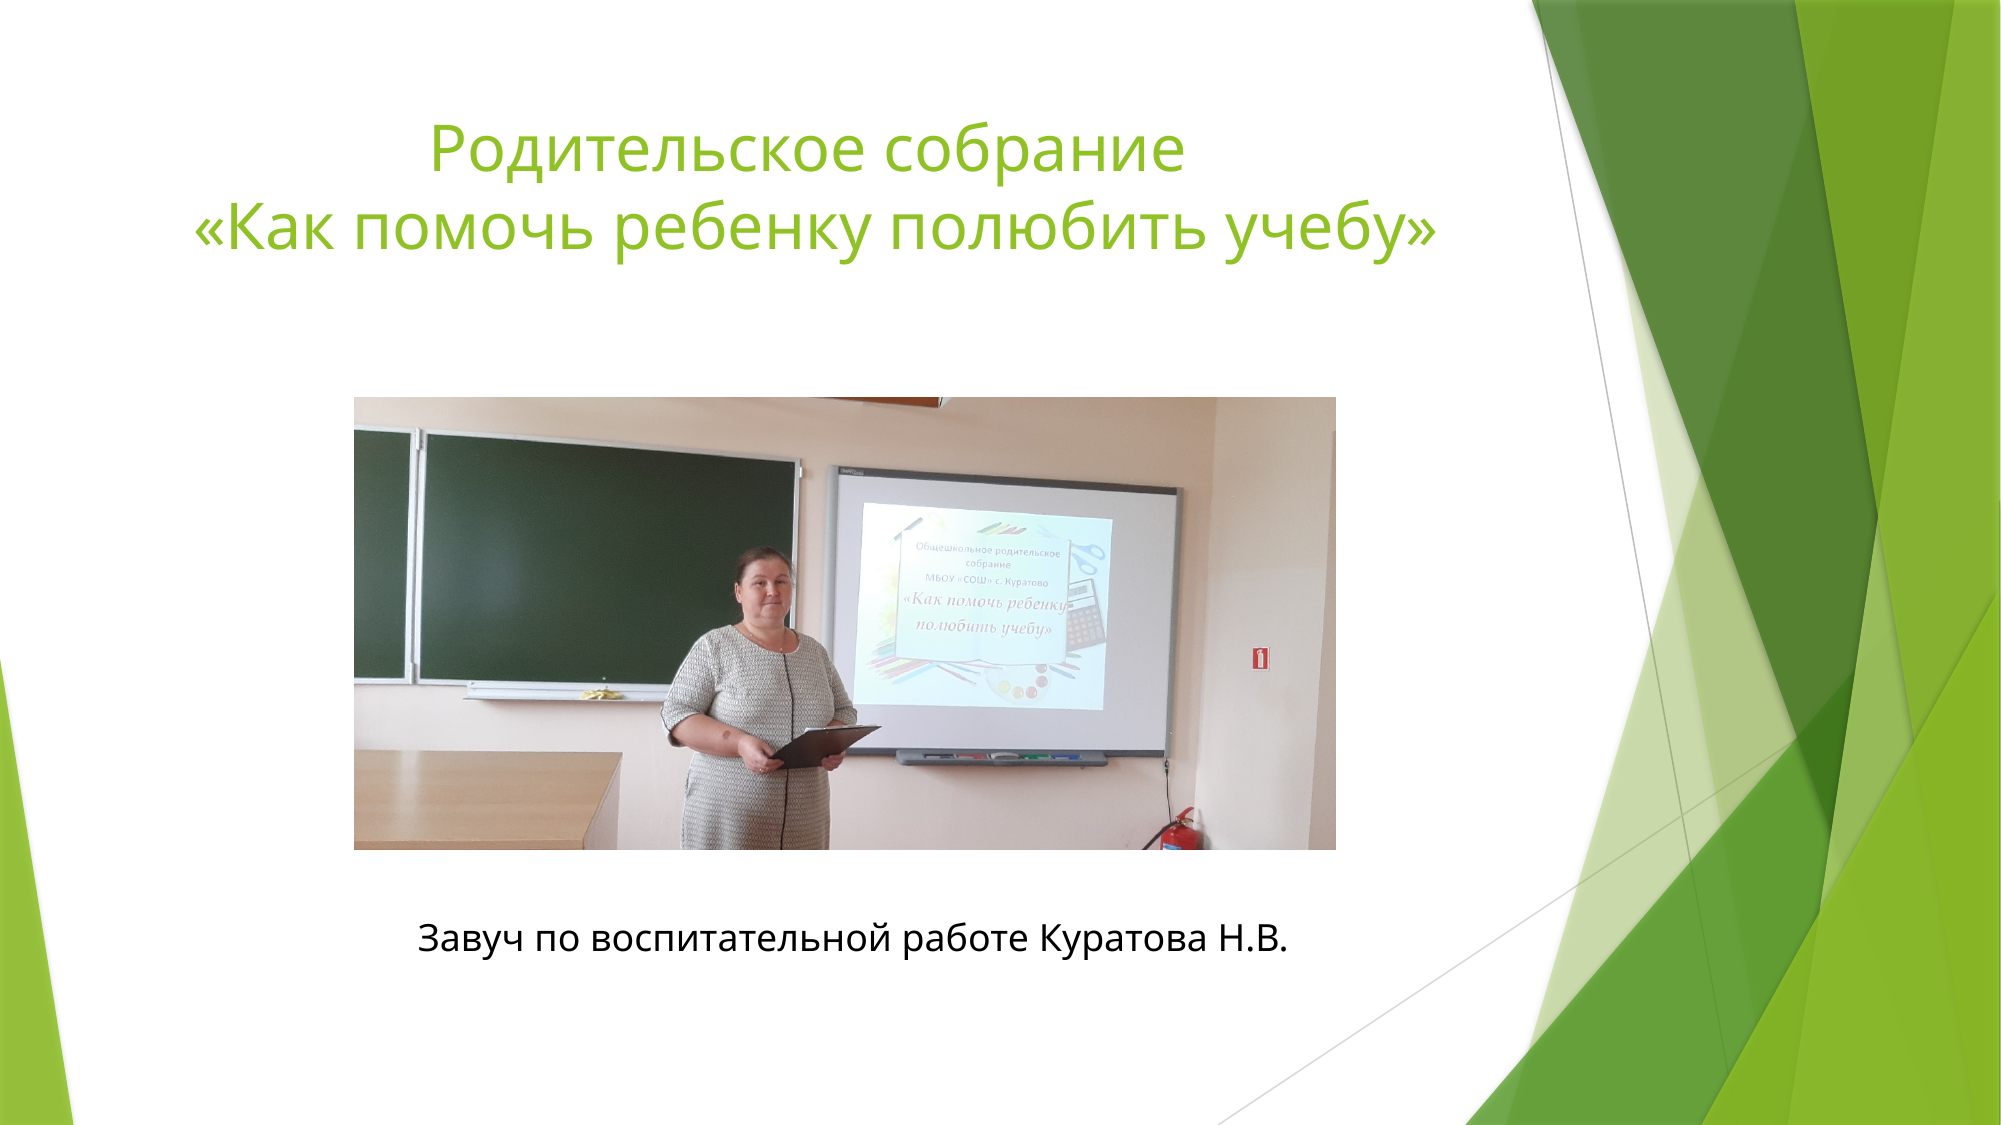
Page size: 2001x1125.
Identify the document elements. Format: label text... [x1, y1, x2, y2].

picture [354, 396, 1337, 851]
text_box Завуч по воспитательной работе Куратова Н.В. [403, 906, 1607, 966]
title Родительское собрание «Как помочь ребенку полюбить учебу» [111, 99, 1522, 317]
